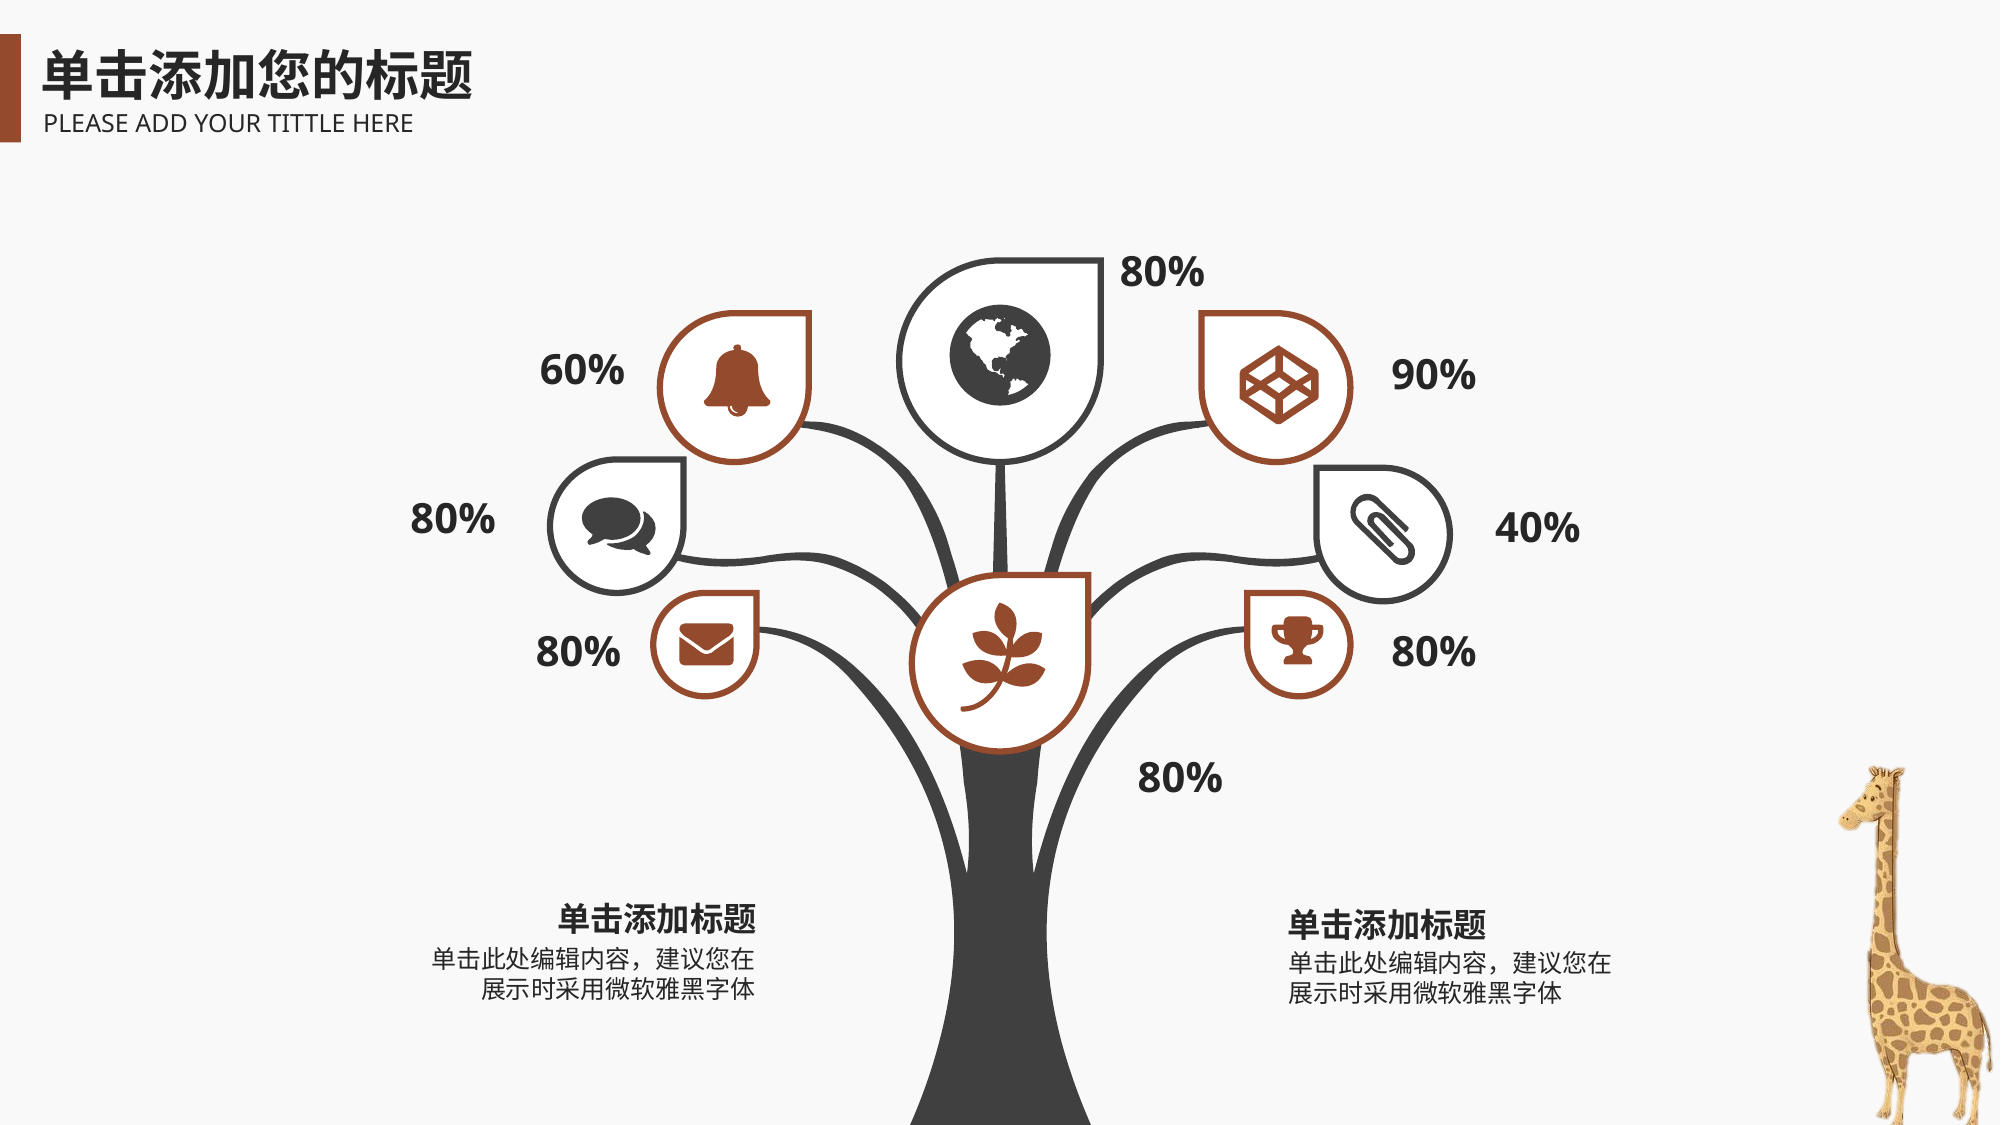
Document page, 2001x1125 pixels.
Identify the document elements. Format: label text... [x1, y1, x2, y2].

text_box 单击添加标题 [471, 890, 772, 946]
text_box [679, 623, 734, 651]
text_box 单击添加标题 [1272, 900, 1571, 947]
text_box [1246, 591, 1352, 698]
text_box 90% [1363, 340, 1504, 405]
text_box 40% [1459, 492, 1617, 558]
text_box [1200, 312, 1352, 464]
text_box [582, 498, 640, 545]
text_box 单击此处编辑内容，建议您在展示时采用微软雅黑字体 [407, 936, 771, 1012]
text_box [1315, 466, 1451, 603]
text_box [950, 305, 1050, 405]
text_box [1272, 617, 1323, 664]
text_box [679, 636, 734, 666]
text_box 单击此处编辑内容，建议您在展示时采用微软雅黑字体 [1288, 933, 1636, 1022]
text_box [1350, 493, 1416, 565]
text_box 80% [383, 484, 524, 550]
text_box [1090, 552, 1320, 621]
text_box [1043, 420, 1210, 574]
text_box [676, 552, 922, 629]
text_box [799, 421, 960, 590]
text_box [703, 344, 771, 417]
text_box [652, 591, 758, 698]
text_box 80% [1363, 617, 1504, 683]
text_box [910, 574, 1090, 753]
text_box 60% [512, 335, 653, 401]
text_box [758, 626, 1246, 1125]
text_box [898, 259, 1102, 464]
text_box [960, 602, 1046, 712]
picture [1813, 735, 2001, 1125]
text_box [25, 34, 516, 146]
text_box [992, 463, 1008, 574]
text_box 80% [508, 617, 649, 683]
text_box [658, 312, 810, 464]
text_box 80% [1113, 743, 1248, 809]
text_box [1239, 345, 1319, 425]
text_box [548, 458, 685, 595]
text_box 80% [1092, 236, 1233, 302]
text_box [607, 512, 655, 555]
